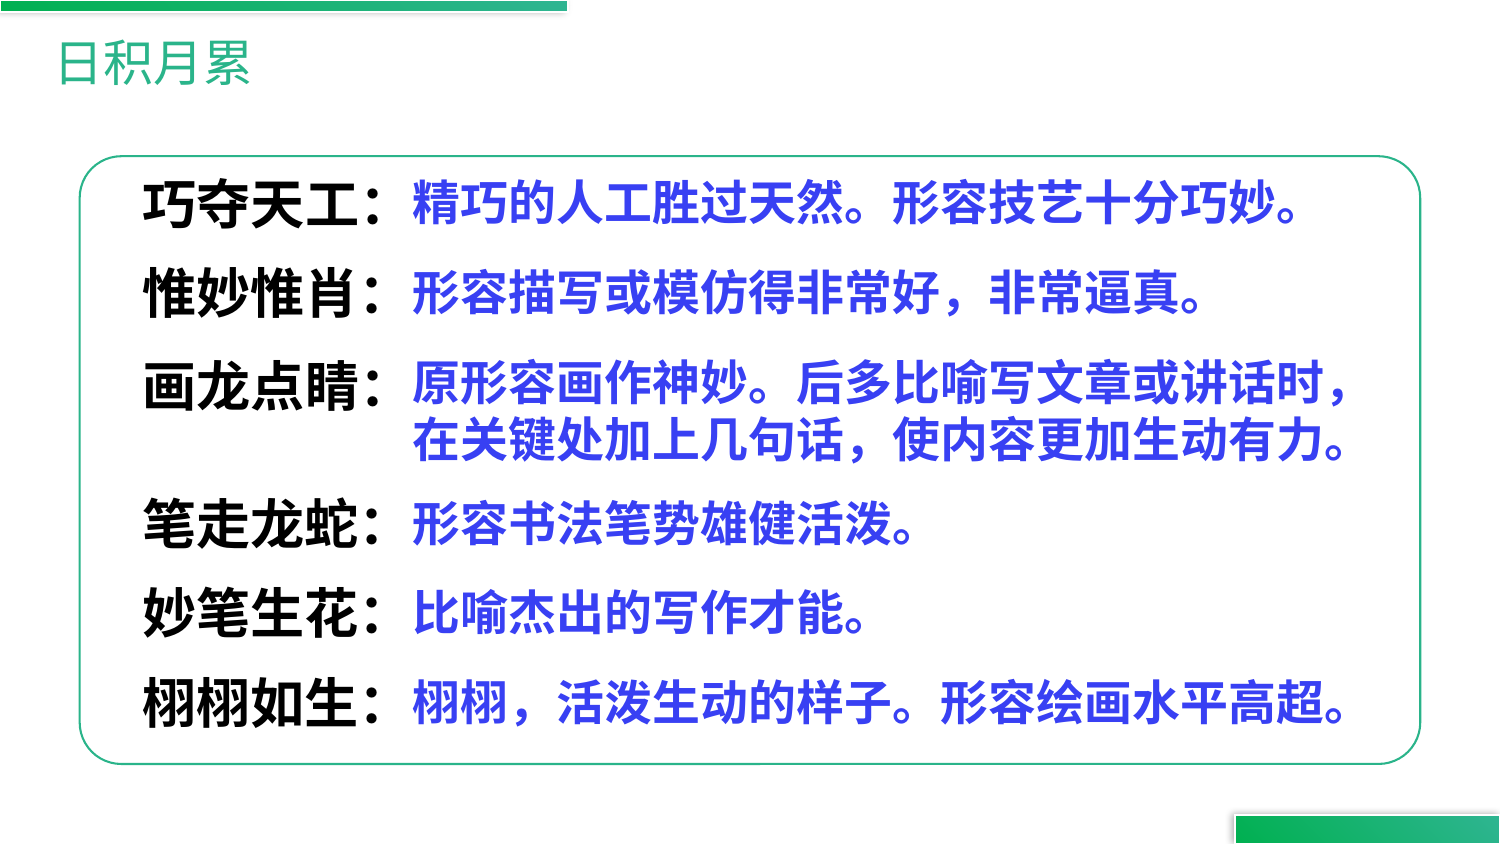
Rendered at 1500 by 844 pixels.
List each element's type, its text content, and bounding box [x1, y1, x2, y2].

text_box 精巧的人工胜过天然。形容技艺十分巧妙。 [407, 167, 1385, 236]
list 日积月累 [41, 32, 382, 94]
text_box 栩栩如生： [130, 664, 407, 741]
text_box 画龙点睛： [130, 346, 407, 423]
text_box 惟妙惟肖： [130, 254, 407, 331]
text_box 原形容画作神妙。后多比喻写文章或讲话时，在关键处加上几句话，使内容更加生动有力。 [401, 346, 1385, 473]
text_box 笔走龙蛇： [130, 484, 407, 561]
text_box 形容描写或模仿得非常好，非常逼真。 [407, 257, 1385, 326]
text_box 妙笔生花： [130, 574, 407, 651]
text_box 比喻杰出的写作才能。 [407, 577, 1385, 646]
text_box 形容书法笔势雄健活泼。 [407, 487, 1385, 557]
text_box 栩栩，活泼生动的样子。形容绘画水平高超。 [407, 667, 1385, 736]
text_box 巧夺天工： [130, 164, 407, 241]
